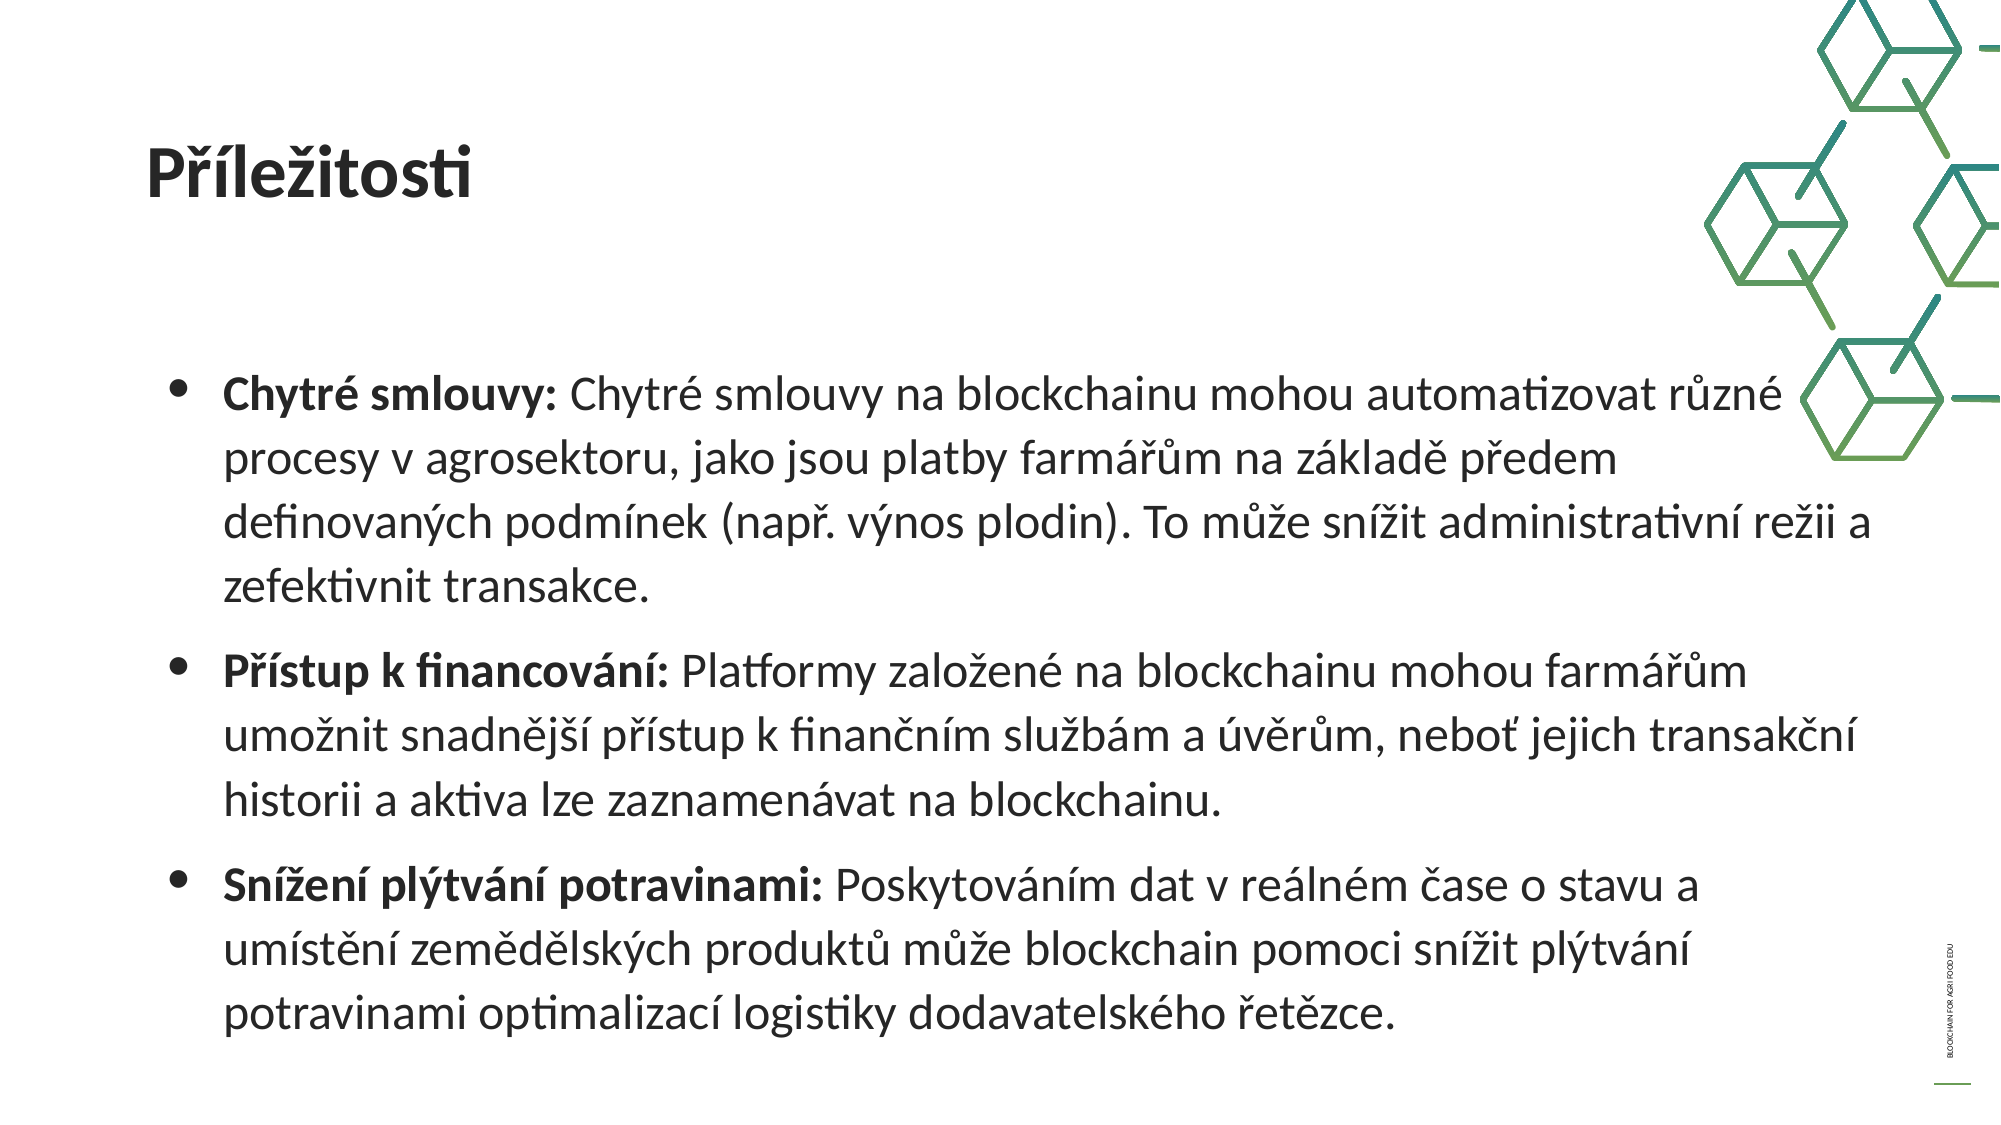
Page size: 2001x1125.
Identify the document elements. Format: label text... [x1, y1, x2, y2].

list Příležitosti [130, 124, 1698, 337]
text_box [1703, 0, 2000, 462]
list Chytré smlouvy: Chytré smlouvy na blockchainu mohou automatizovat různé procesy v agrosektoru, jako jsou platby farmářům na základě předem definovaných podmínek (např. výnos plodin). To může snížit administrativní režii a zefektivnit transakce. Přístup k financování: Platformy založené na blockchainu mohou farmářům umožnit snadnější přístup k finančním službám a úvěrům, neboť jejich transakční historii a aktiva lze zaznamenávat na blockchainu. Snížení plýtvání potravinami: Poskytováním dat v reálném čase o stavu a umístění zemědělských produktů může blockchain pomoci snížit plýtvání potravinami optimalizací logistiky dodavatelského řetězce. [151, 348, 1890, 1052]
